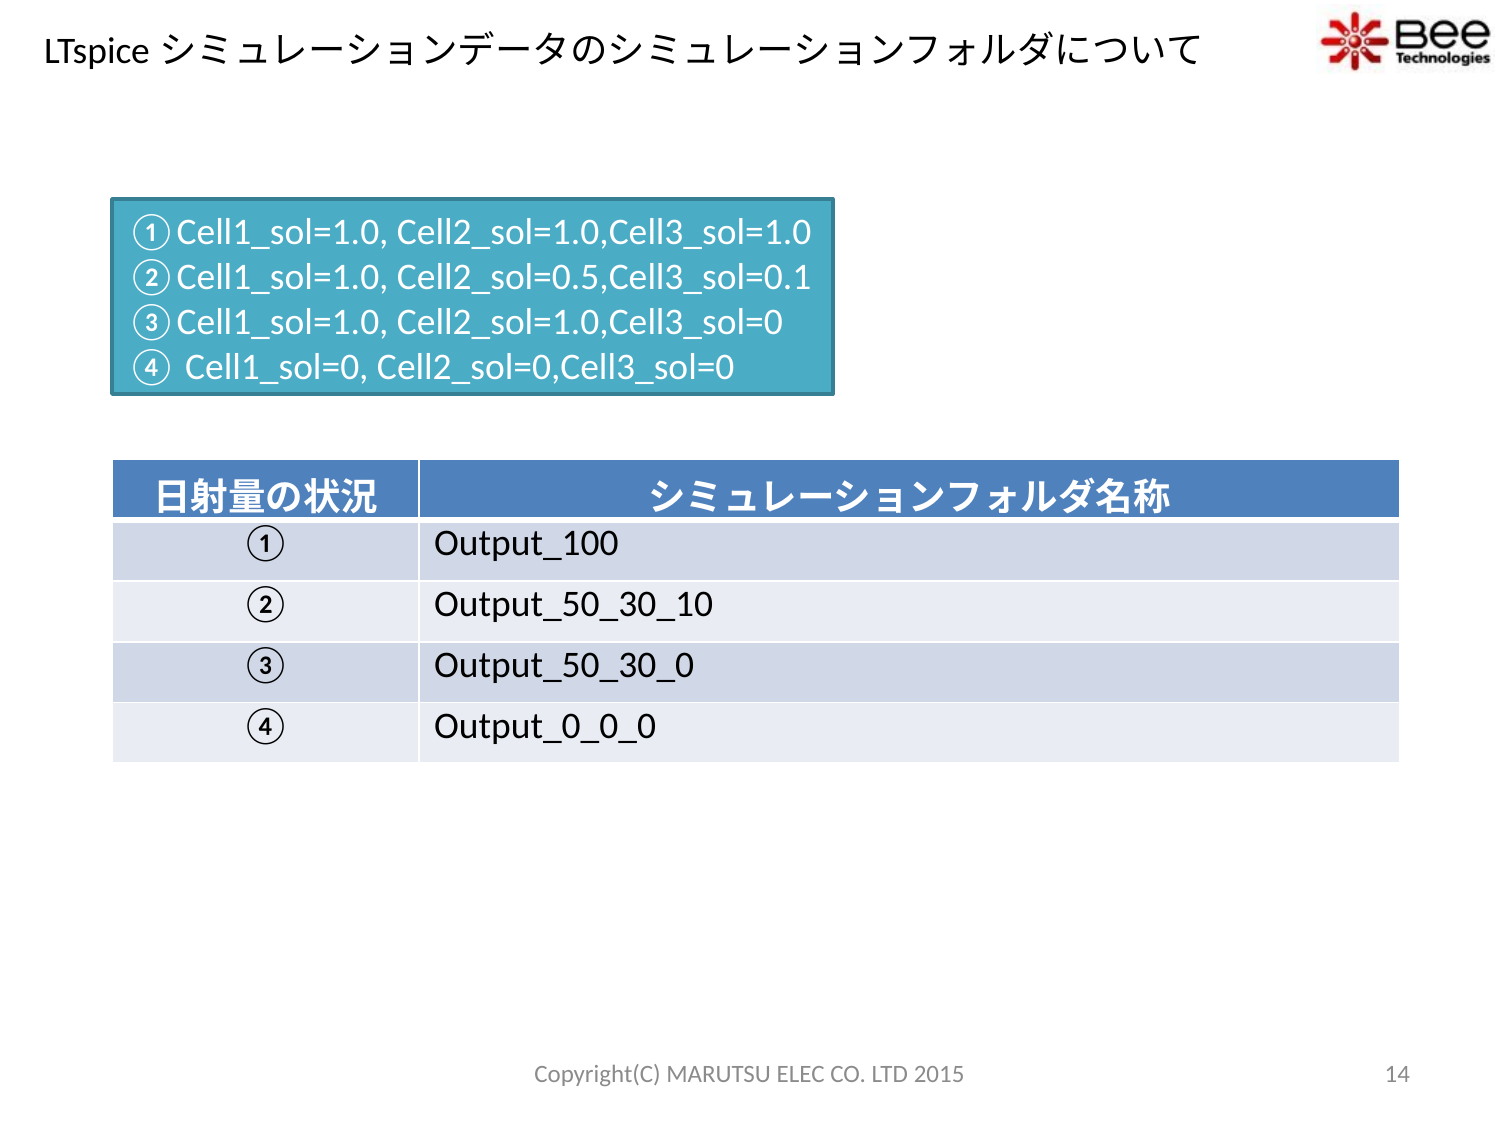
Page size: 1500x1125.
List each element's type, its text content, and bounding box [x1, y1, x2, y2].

table_header 日射量の状況 [113, 460, 418, 517]
table_cell ④ [113, 703, 418, 762]
text_box LTspiceシミュレーションデータのシミュレーションフォルダについて [29, 19, 1294, 79]
table_cell ③ [113, 643, 418, 702]
table_cell Output_50_30_0 [420, 643, 1399, 702]
text_box ①Cell1_sol=1.0, Cell2_sol=1.0,Cell3_sol=1.0 ②Cell1_sol=1.0, Cell2_sol=0.5,Cell3_sol=0.1 ③Cell1_sol=1.0, Cell2_sol=1.0,Cell3_sol=0 ④ Cell1_sol=0, Cell2_sol=0,Cell3_sol=0 [110, 197, 835, 396]
slide_number 14 [1074, 1042, 1425, 1103]
table_cell Output_100 [420, 523, 1399, 580]
table_cell Output_50_30_10 [420, 582, 1399, 641]
table_header シミュレーションフォルダ名称 [420, 460, 1399, 517]
table_cell Output_0_0_0 [420, 703, 1399, 762]
table_cell ② [113, 582, 418, 641]
picture [1316, 4, 1495, 79]
table_cell ① [113, 523, 418, 580]
footer Copyright(C) MARUTSU ELEC CO. LTD 2015 [512, 1042, 988, 1103]
